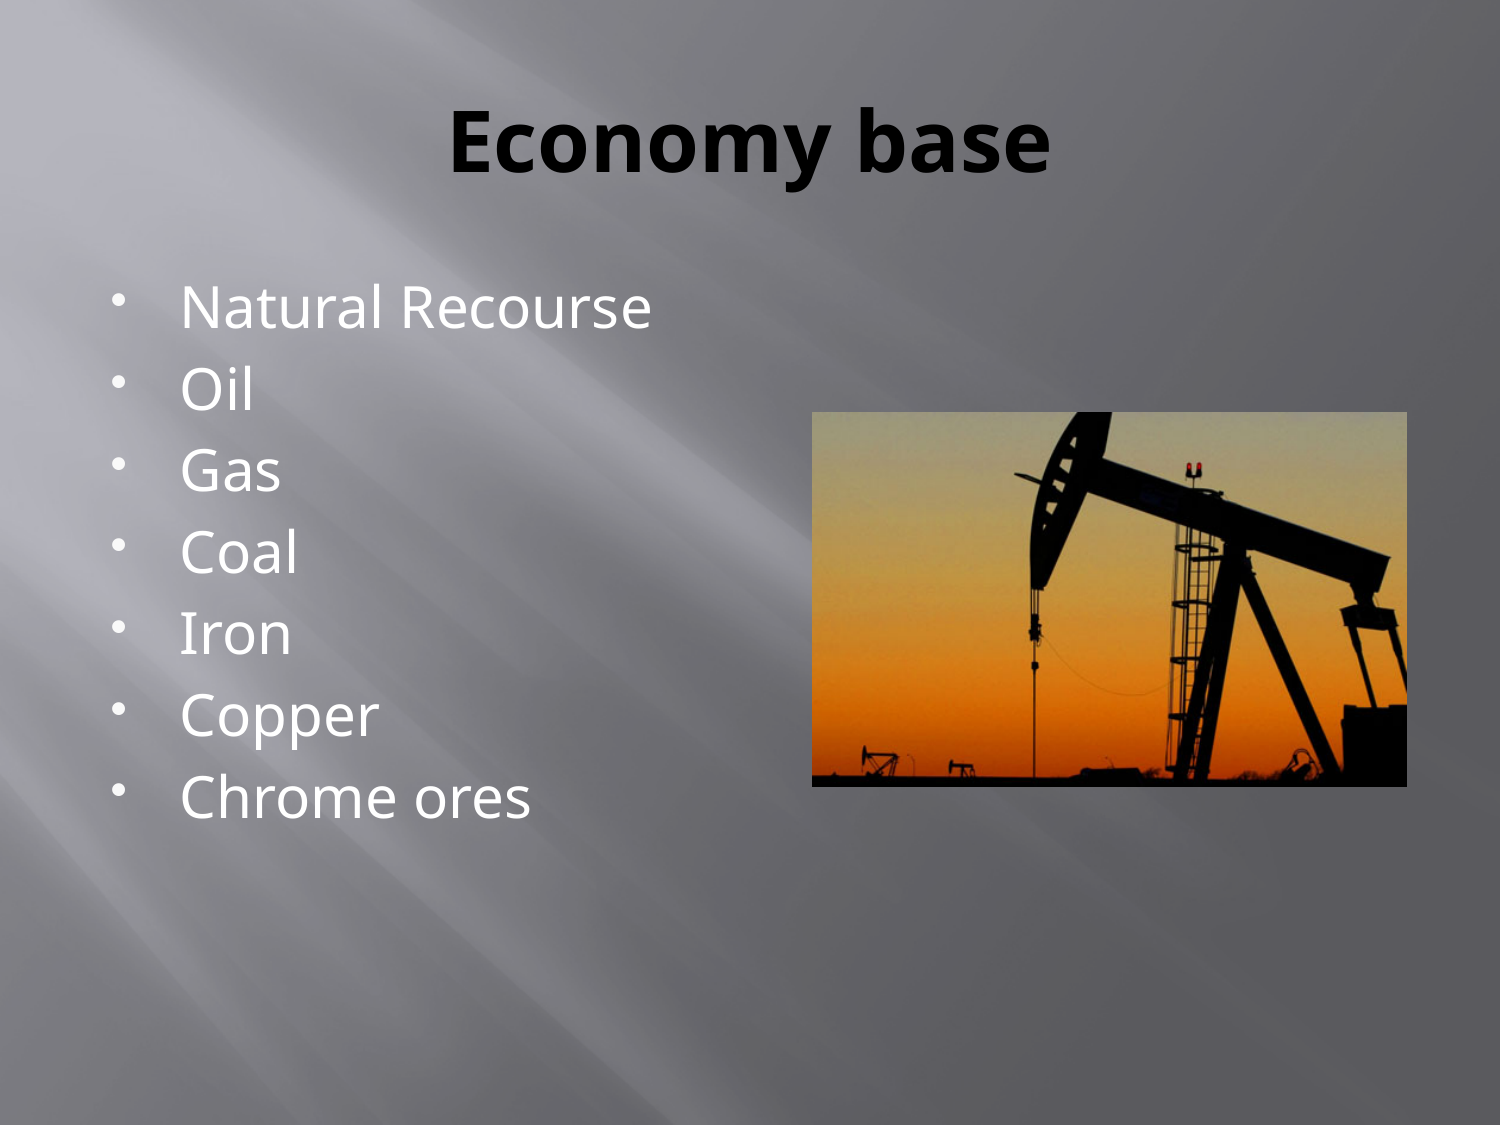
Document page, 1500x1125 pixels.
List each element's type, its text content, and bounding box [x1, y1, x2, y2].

picture [812, 412, 1407, 787]
title Economy base [75, 45, 1425, 233]
list Natural Recourse Oil Gas Coal Iron Copper Chrome ores [75, 262, 1125, 875]
